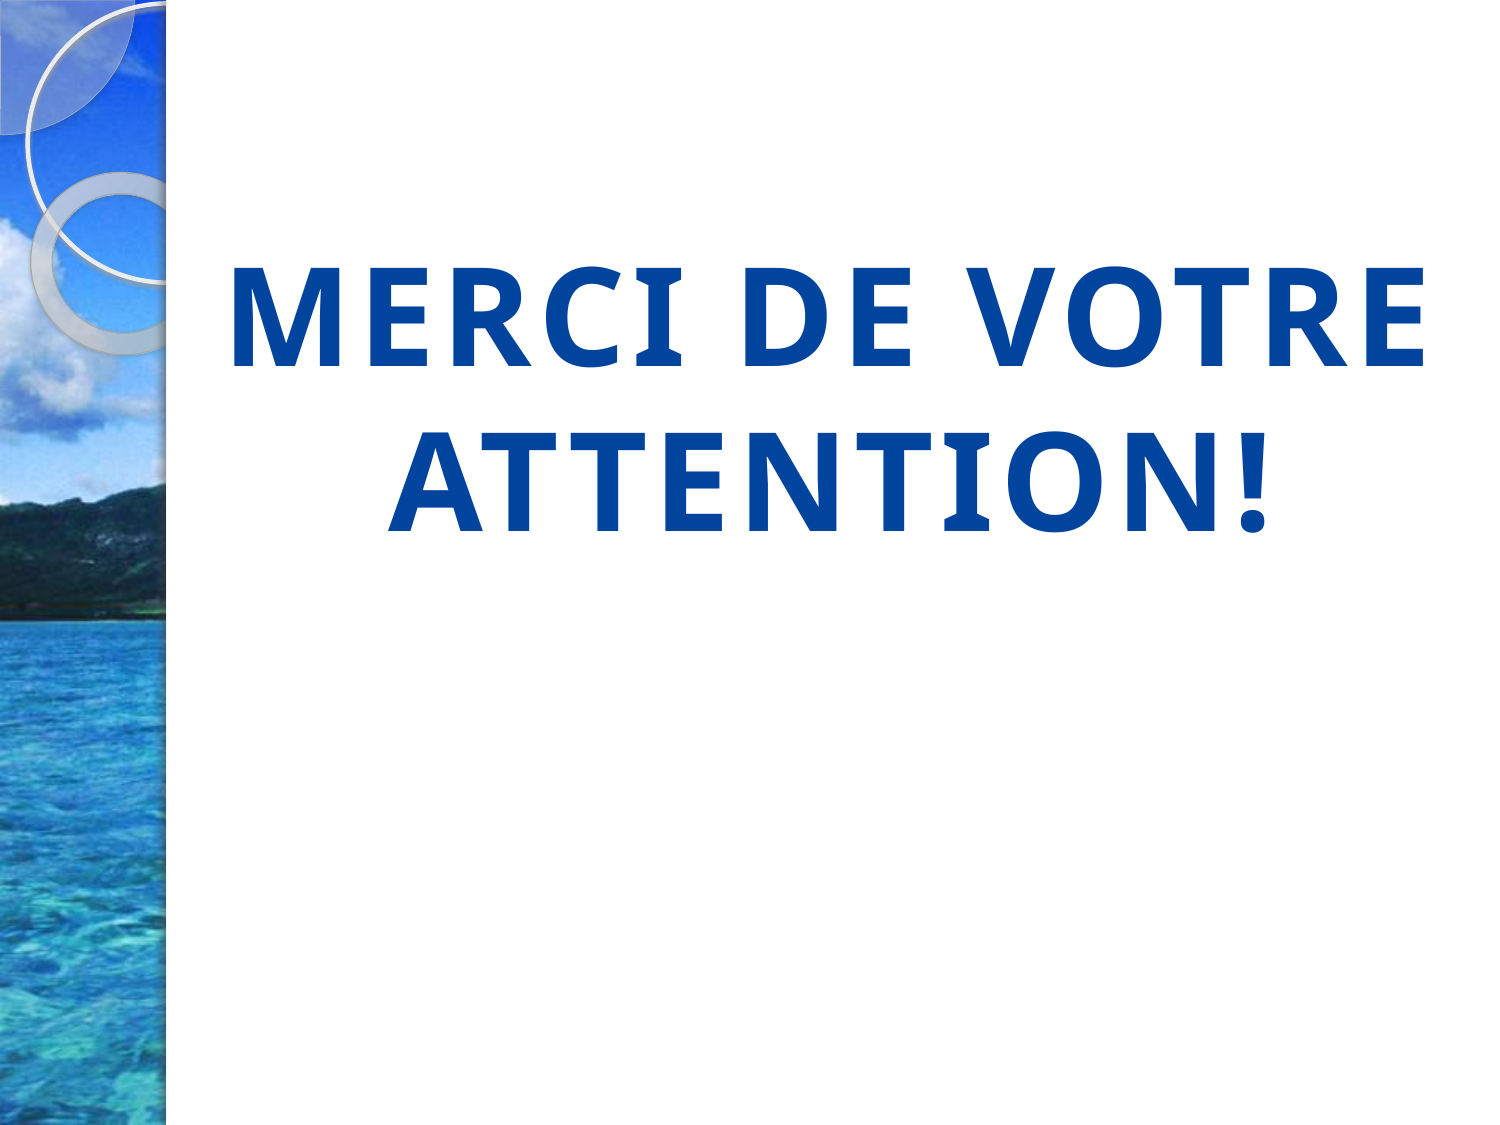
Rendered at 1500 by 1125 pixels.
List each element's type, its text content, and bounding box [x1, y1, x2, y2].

picture [53, 240, 160, 332]
picture [136, 0, 166, 4]
title MERCI DE VOTRE ATTENTION! [162, 299, 1500, 488]
picture [32, 13, 160, 207]
picture [0, 134, 166, 1125]
picture [62, 195, 160, 280]
